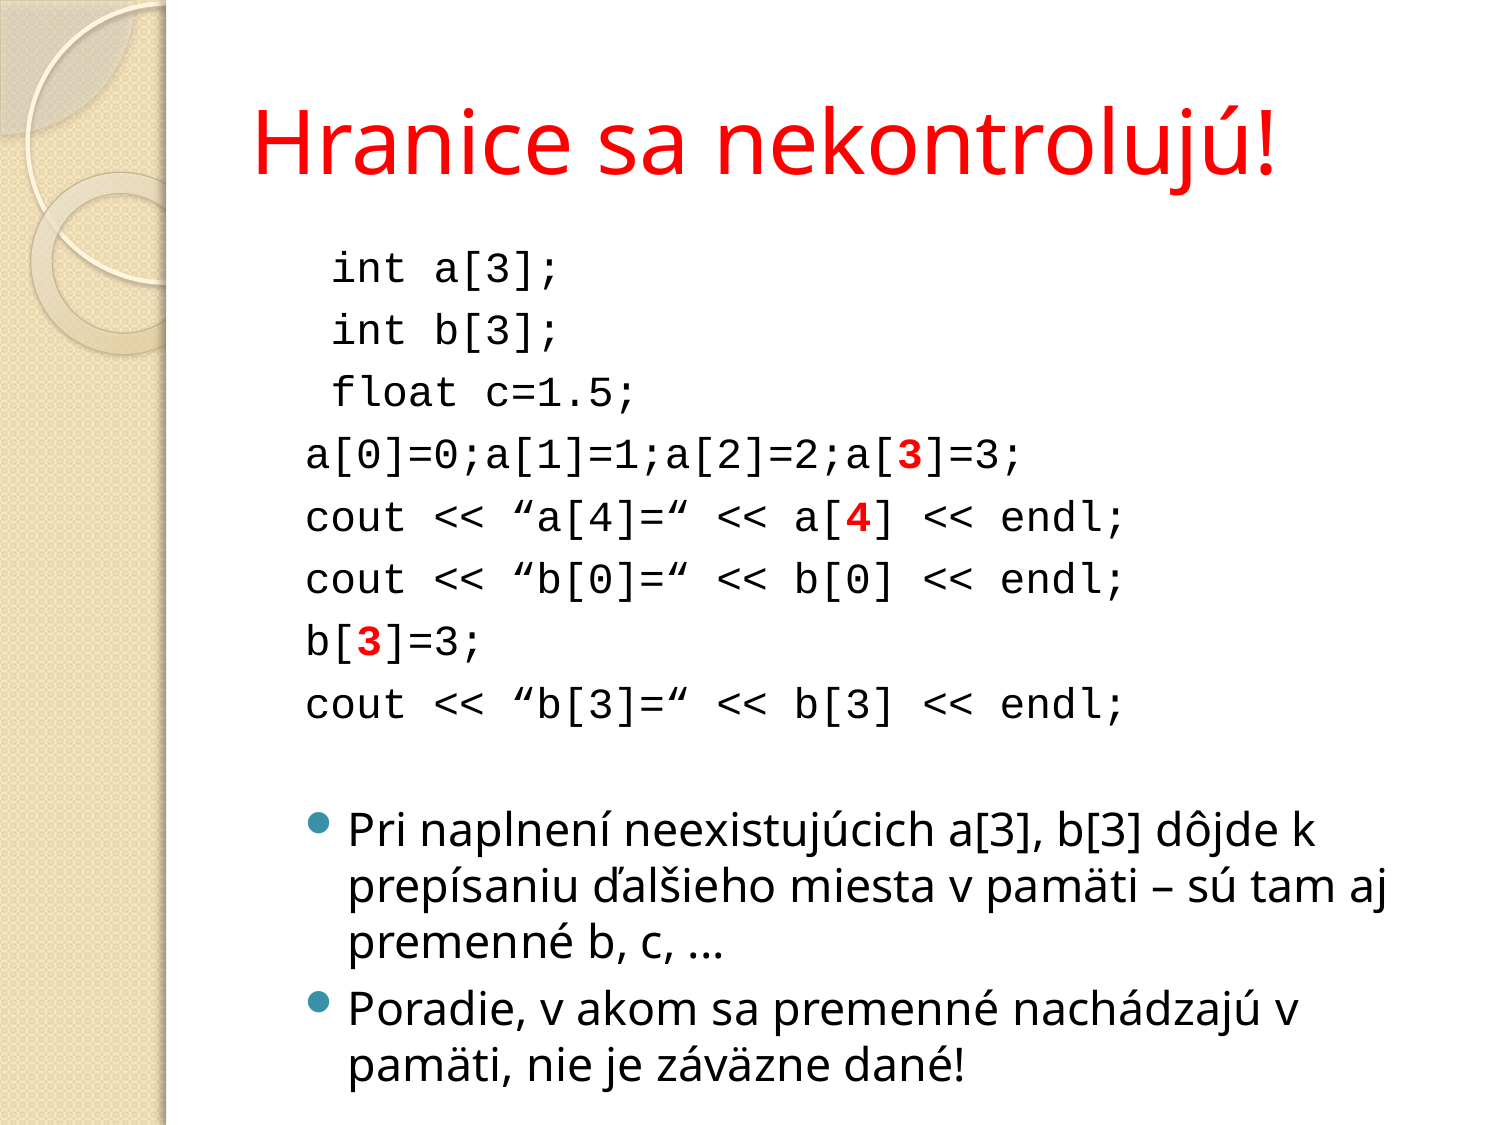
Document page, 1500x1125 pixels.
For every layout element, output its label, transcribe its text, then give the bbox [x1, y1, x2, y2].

title Hranice sa nekontrolujú! [235, 45, 1466, 233]
list int a[3]; int b[3]; float c=1.5; a[0]=0;a[1]=1;a[2]=2;a[3]=3; cout << “a[4]=“ << a[4] << endl; cout << “b[0]=“ << b[0] << endl; b[3]=3; cout << “b[3]=“ << b[3] << endl; Pri naplnení neexistujúcich a[3], b[3] dôjde k prepísaniu ďalšieho miesta v pamäti – sú tam aj premenné b, c, ... Poradie, v akom sa premenné nachádzajú v pamäti, nie je záväzne dané! [277, 231, 1473, 1106]
